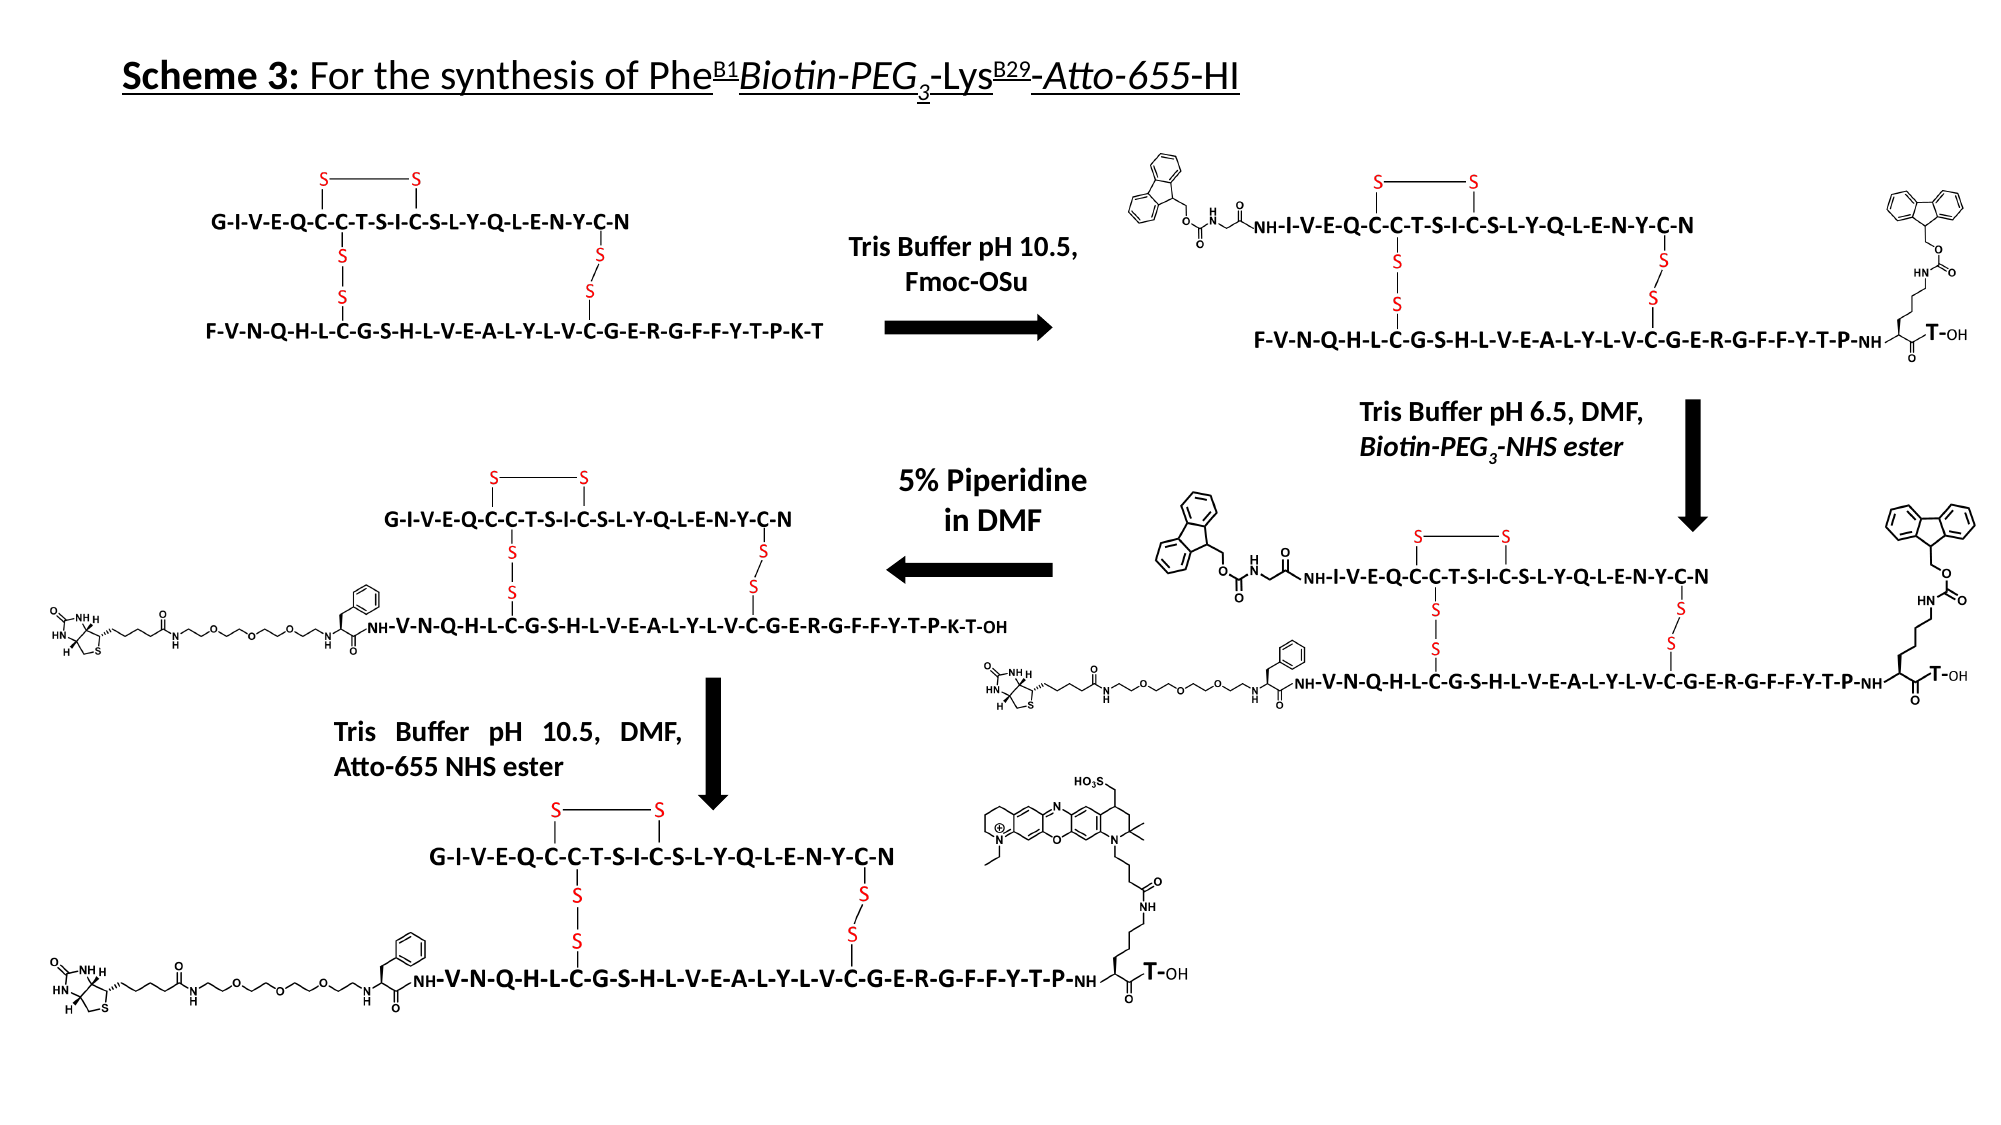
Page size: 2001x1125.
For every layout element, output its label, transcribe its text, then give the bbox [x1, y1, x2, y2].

text_box Scheme 3: For the synthesis of PheB1Biotin-PEG3-LysB29-Atto-655-HI [47, 40, 1315, 113]
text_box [47, 151, 1978, 1016]
